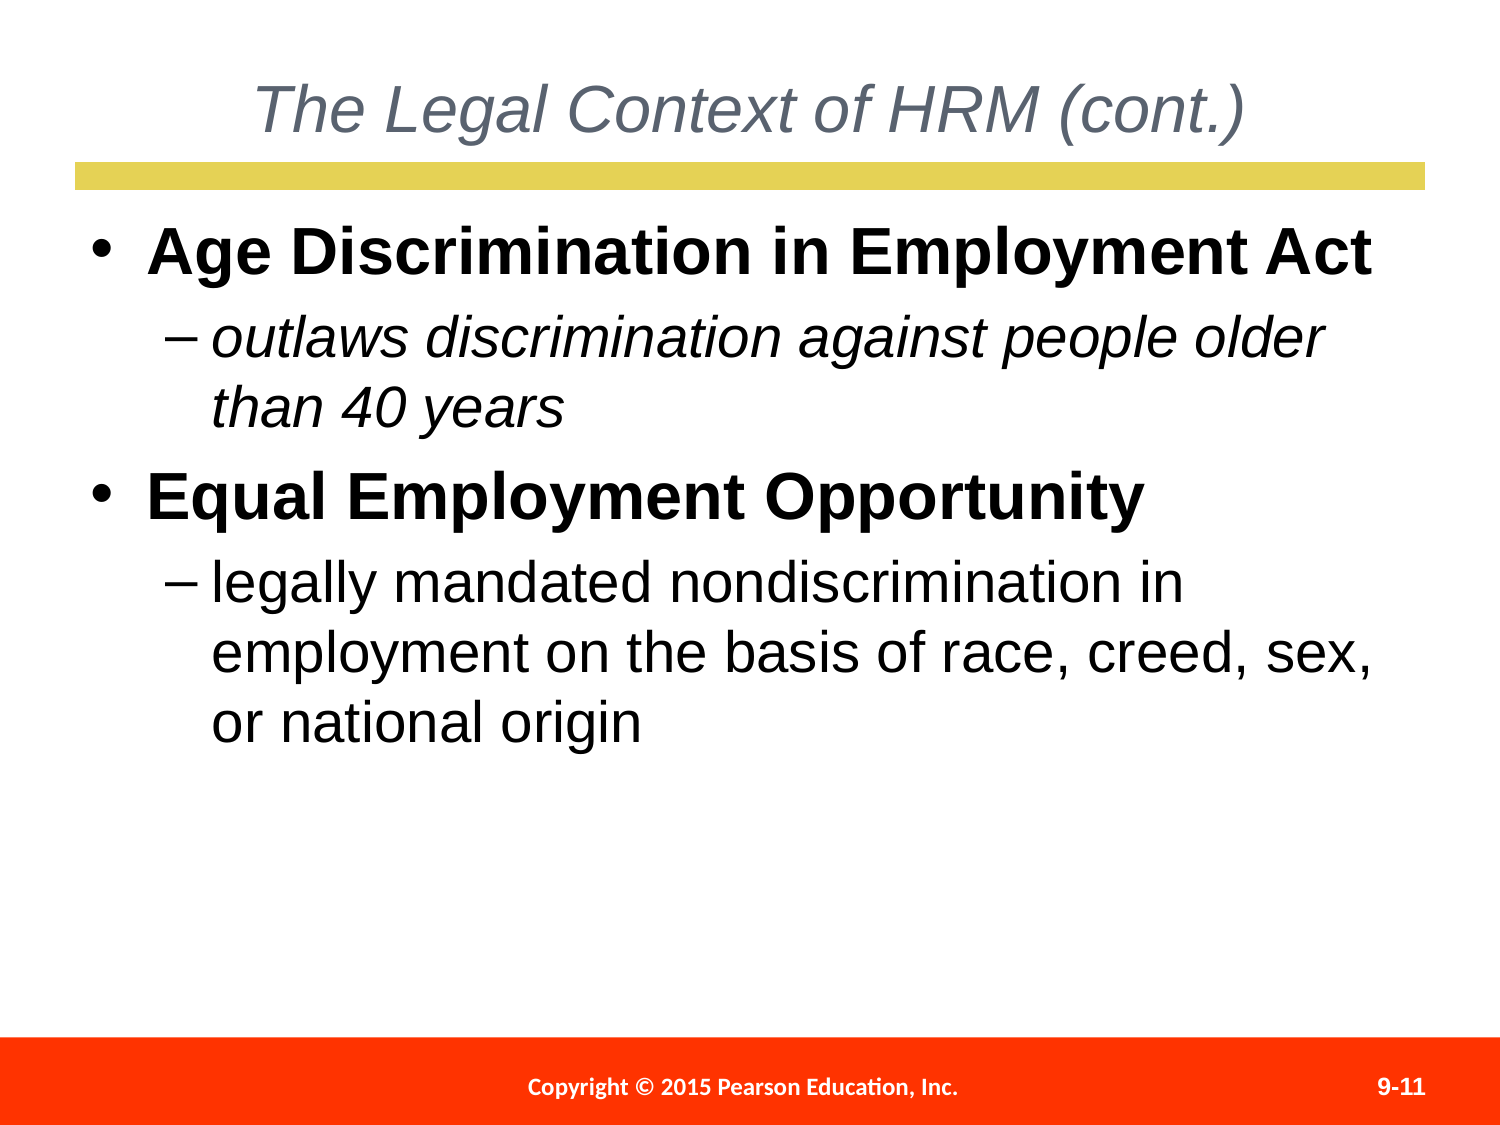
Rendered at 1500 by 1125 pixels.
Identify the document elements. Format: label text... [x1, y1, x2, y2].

list Age Discrimination in Employment Act outlaws discrimination against people older than 40 years Equal Employment Opportunity legally mandated nondiscrimination in employment on the basis of race, creed, sex, or national origin [74, 199, 1426, 1006]
title The Legal Context of HRM (cont.) [74, 12, 1426, 199]
